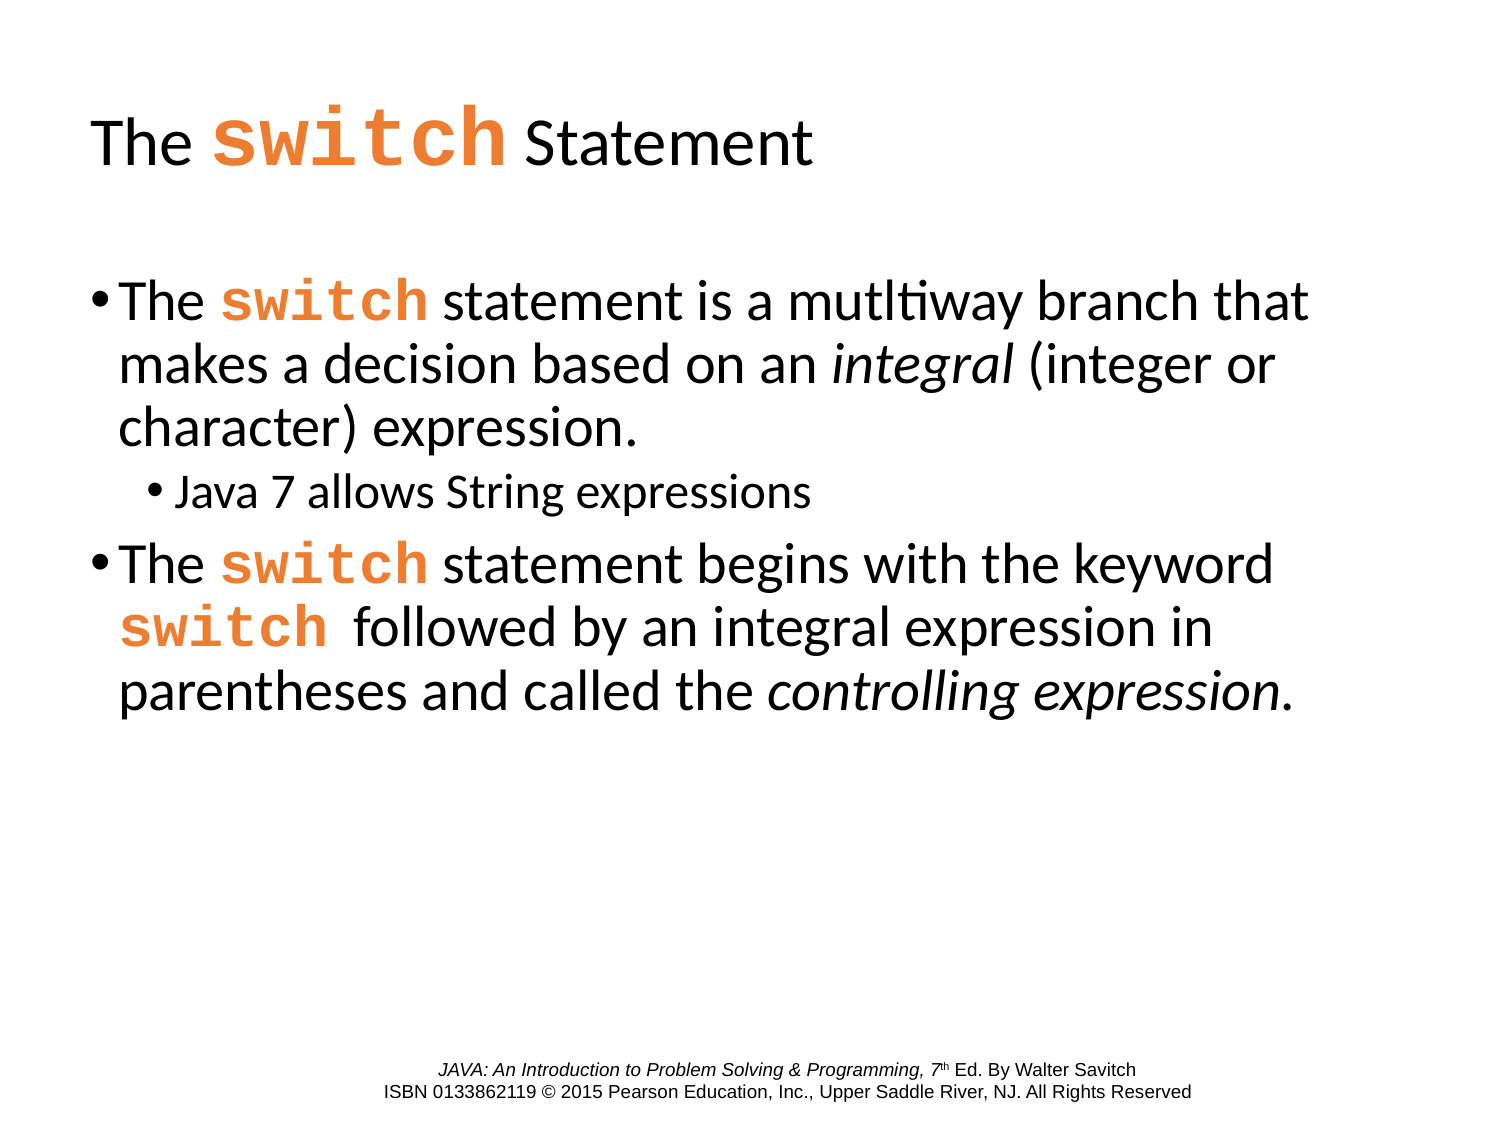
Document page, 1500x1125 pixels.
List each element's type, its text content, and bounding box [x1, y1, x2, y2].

list The switch statement is a mutltiway branch that makes a decision based on an integral (integer or character) expression. Java 7 allows String expressions The switch statement begins with the keyword switch followed by an integral expression in parentheses and called the controlling expression. [75, 262, 1425, 872]
title The switch Statement [75, 76, 1425, 202]
